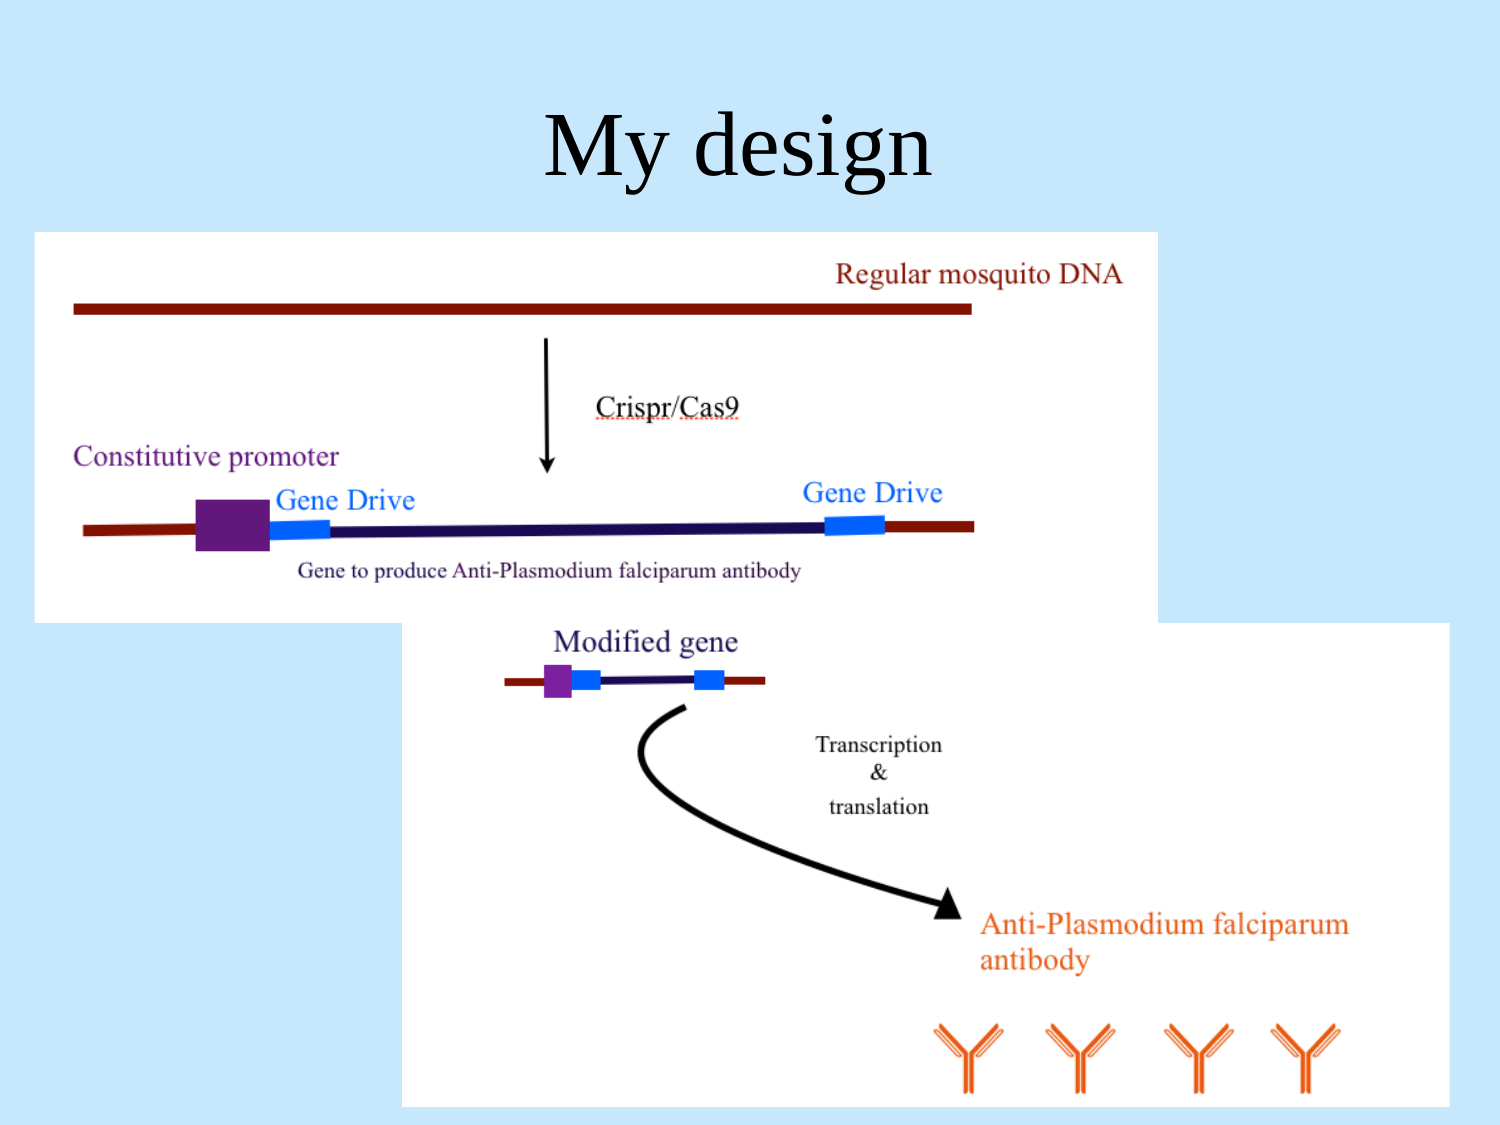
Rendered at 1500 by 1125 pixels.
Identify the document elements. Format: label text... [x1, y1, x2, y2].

picture [401, 622, 1450, 1107]
title My design [75, 45, 1425, 233]
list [34, 232, 1164, 624]
